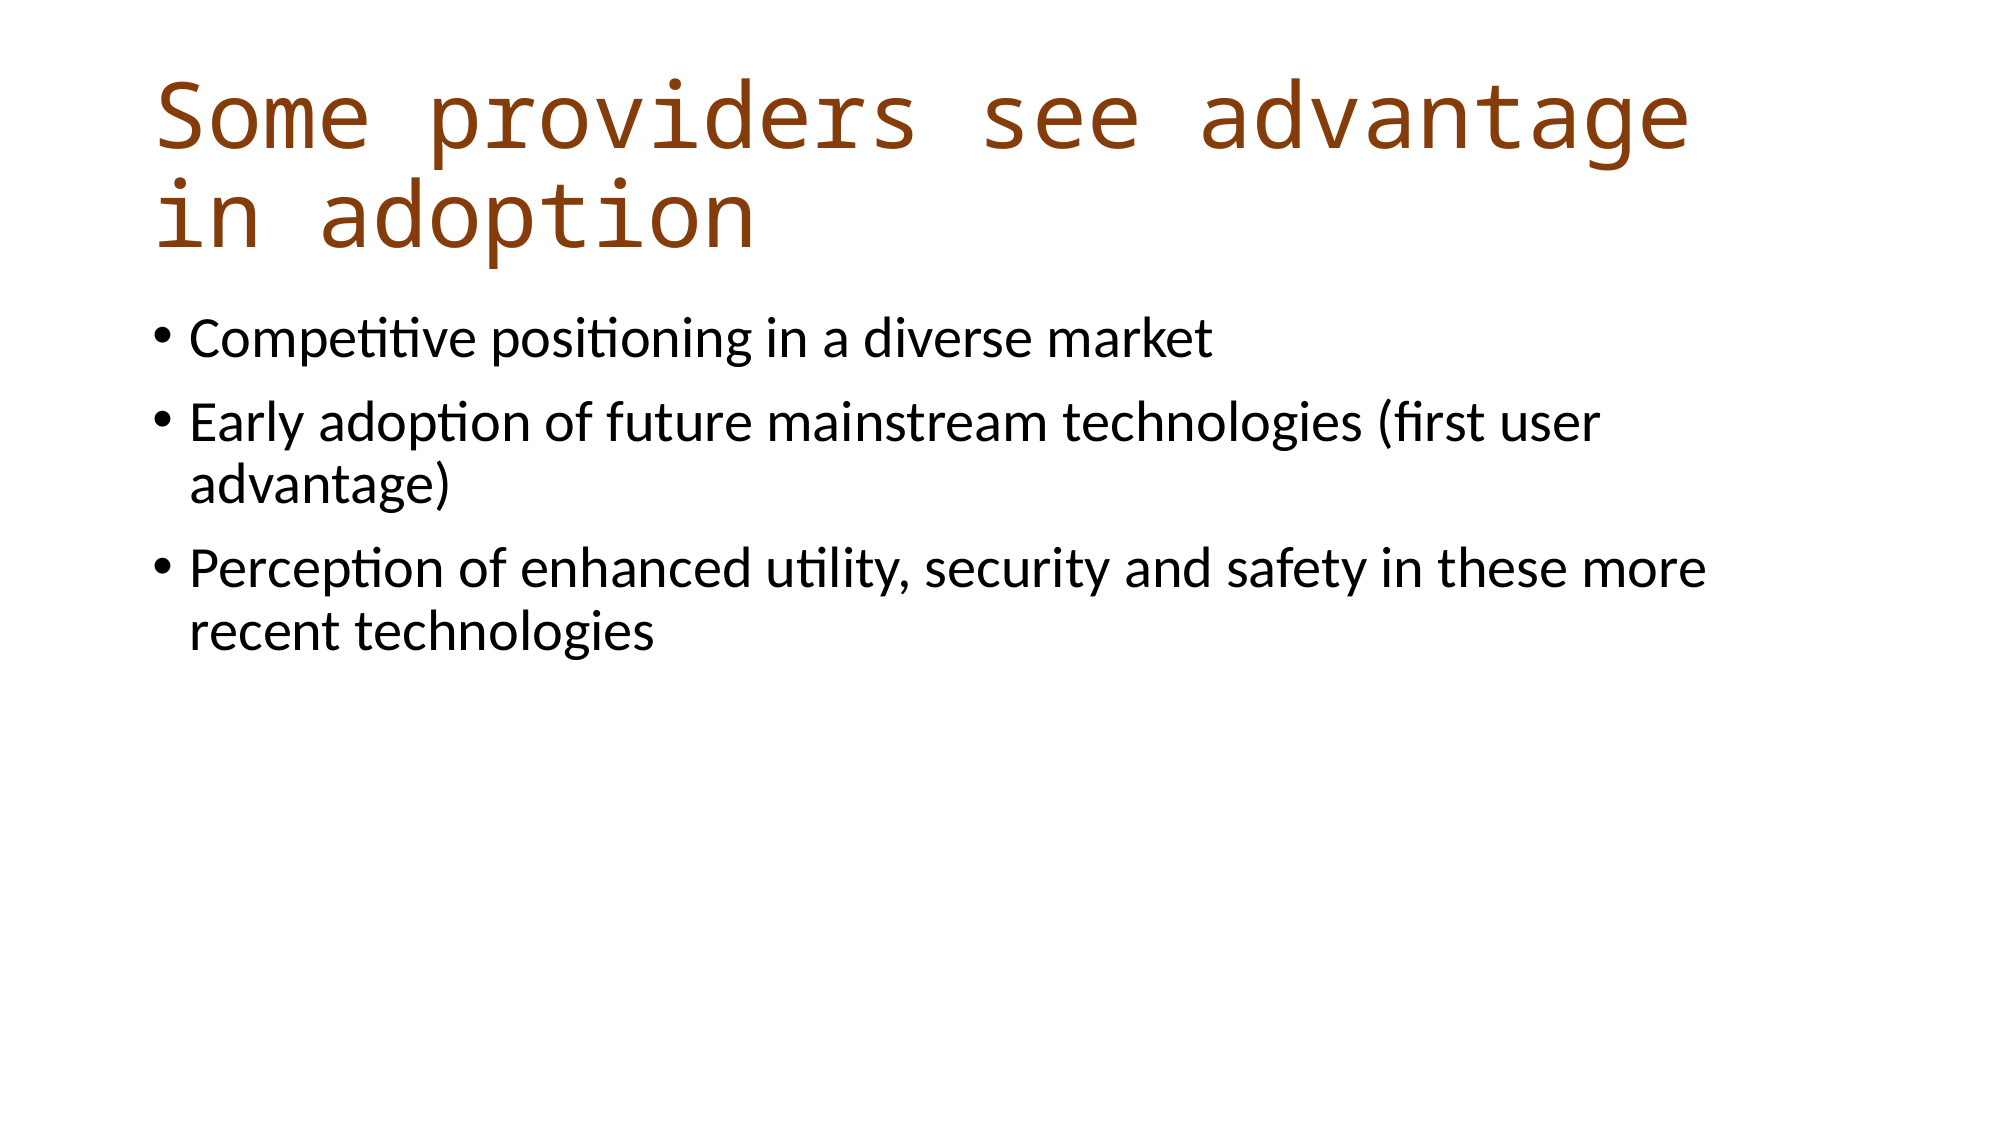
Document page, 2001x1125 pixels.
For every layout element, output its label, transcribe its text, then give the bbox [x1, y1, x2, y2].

list Competitive positioning in a diverse market Early adoption of future mainstream technologies (first user advantage) Perception of enhanced utility, security and safety in these more recent technologies [137, 299, 1863, 1014]
title Some providers see advantage in adoption [137, 59, 1863, 278]
